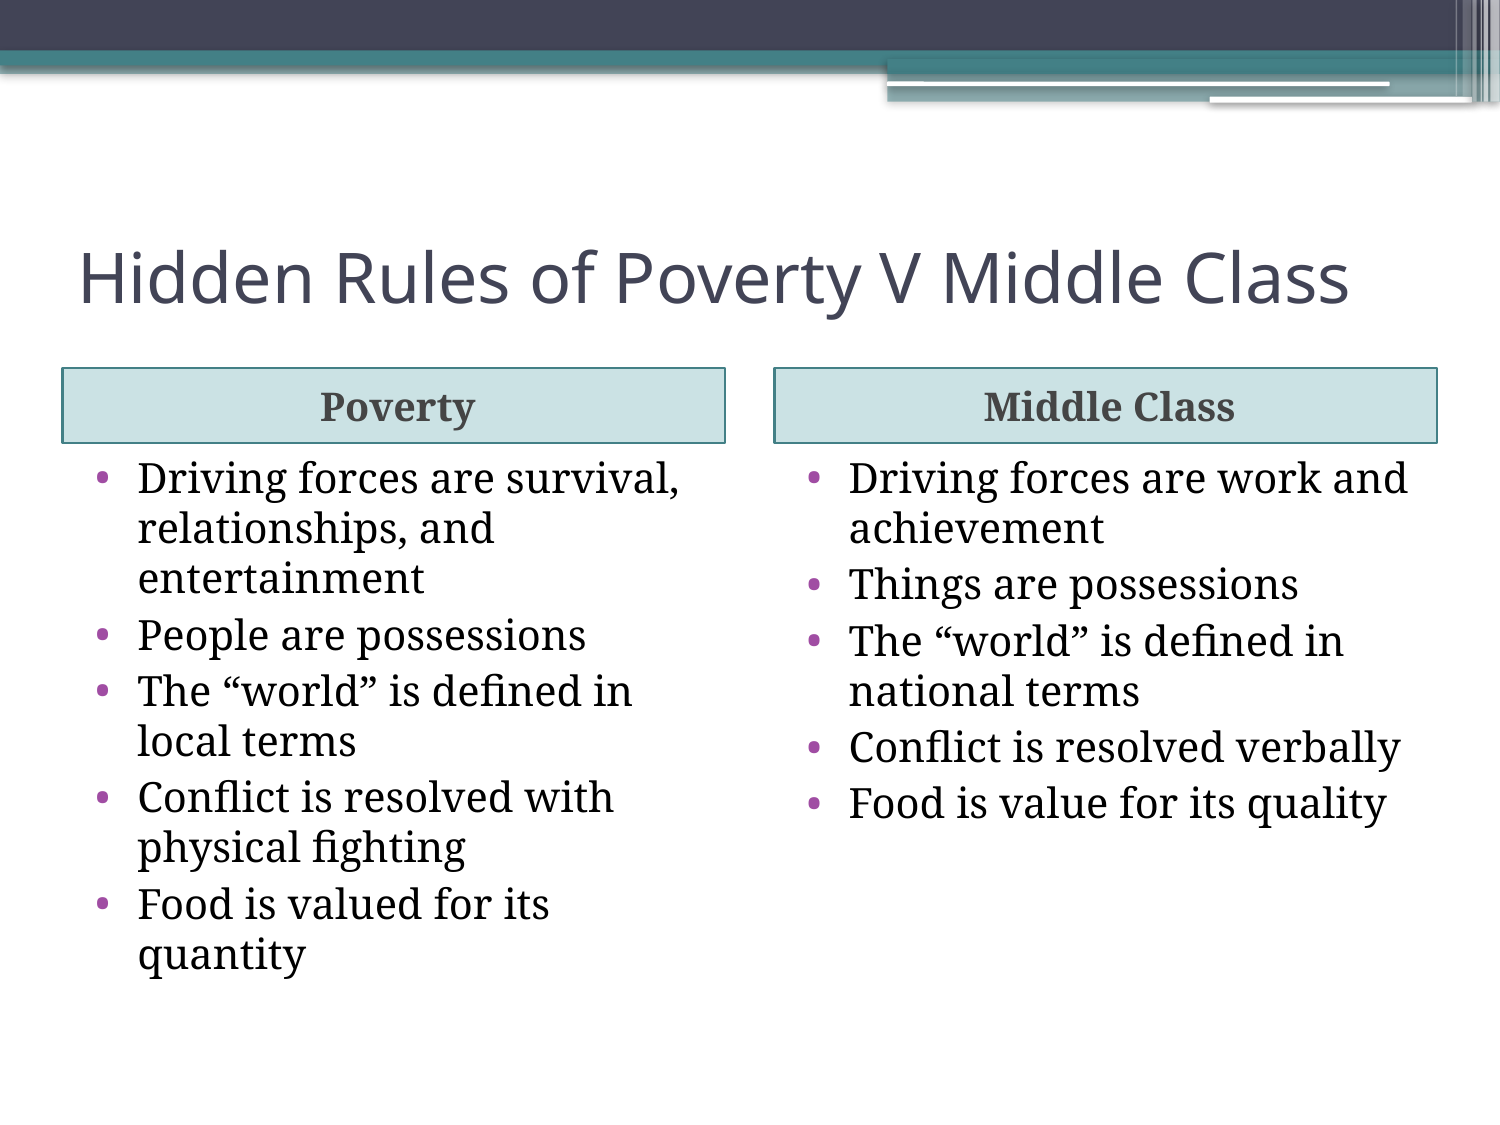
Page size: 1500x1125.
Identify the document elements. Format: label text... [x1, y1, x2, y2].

list Driving forces are work and achievement Things are possessions The “world” is defined in national terms Conflict is resolved verbally Food is value for its quality [773, 444, 1437, 1082]
list Poverty [61, 367, 726, 444]
list Driving forces are survival, relationships, and entertainment People are possessions The “world” is defined in local terms Conflict is resolved with physical fighting Food is valued for its quantity [62, 444, 726, 1082]
list Middle Class [773, 367, 1438, 444]
title Hidden Rules of Poverty V Middle Class [62, 187, 1438, 363]
